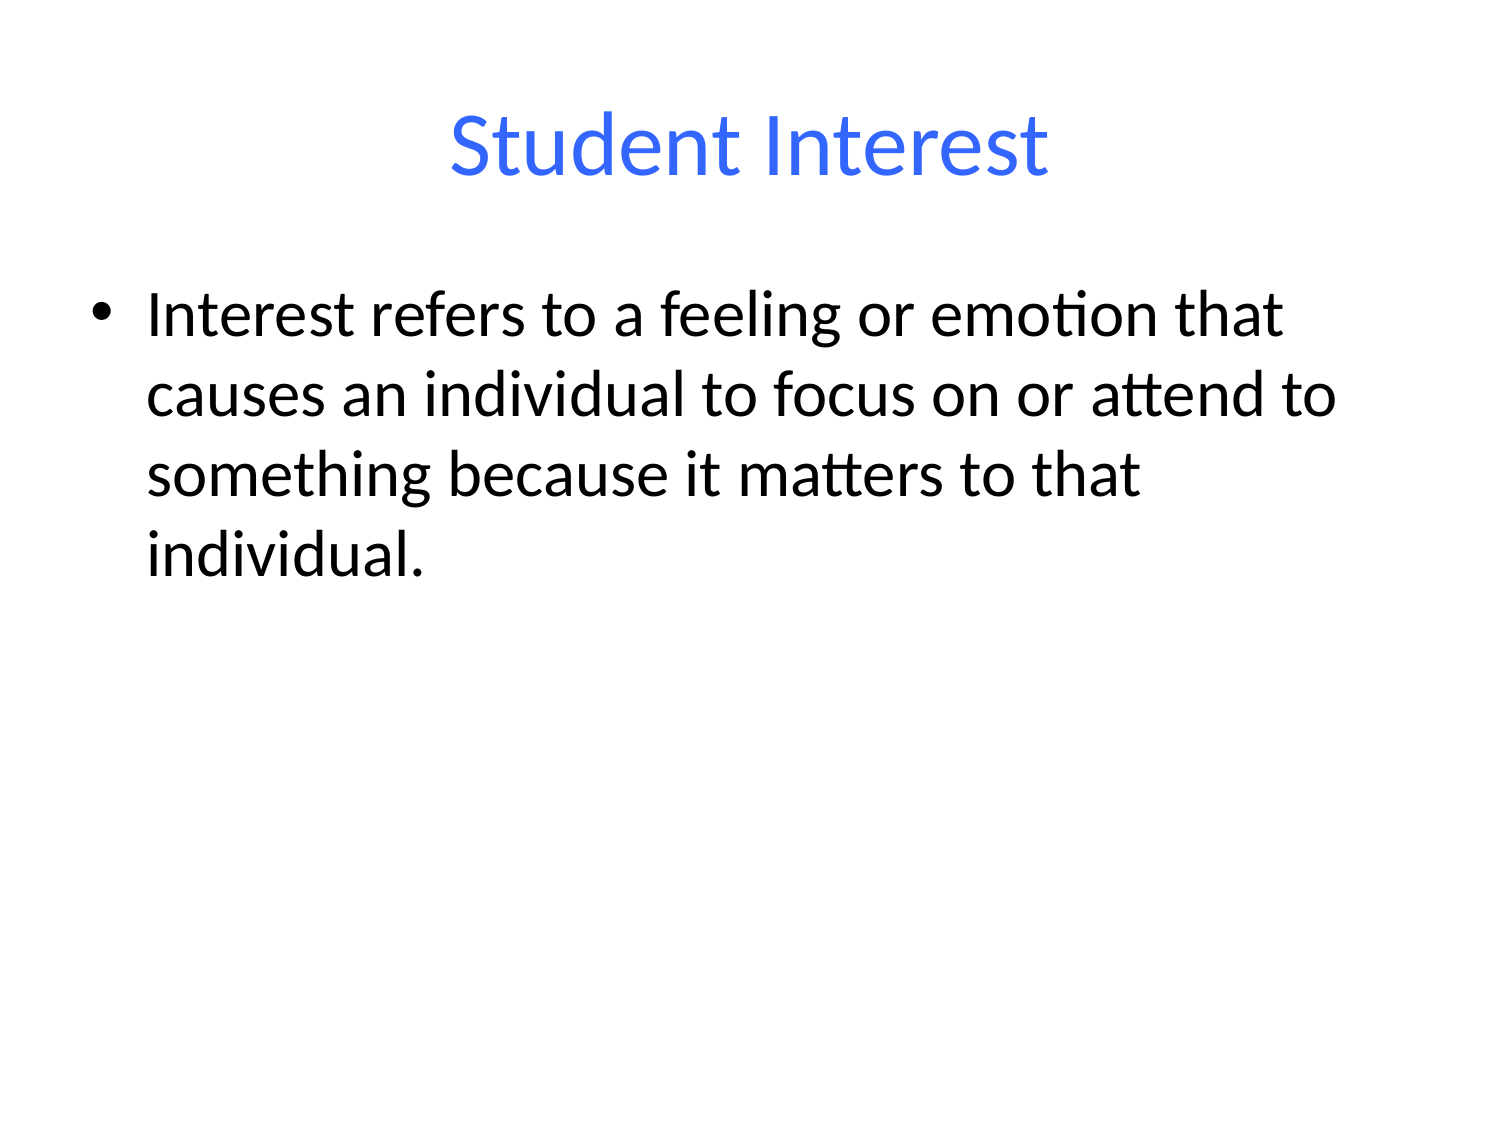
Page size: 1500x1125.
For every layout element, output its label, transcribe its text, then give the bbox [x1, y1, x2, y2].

title Student Interest [75, 45, 1425, 233]
list Interest refers to a feeling or emotion that causes an individual to focus on or attend to something because it matters to that individual. [75, 262, 1425, 1005]
